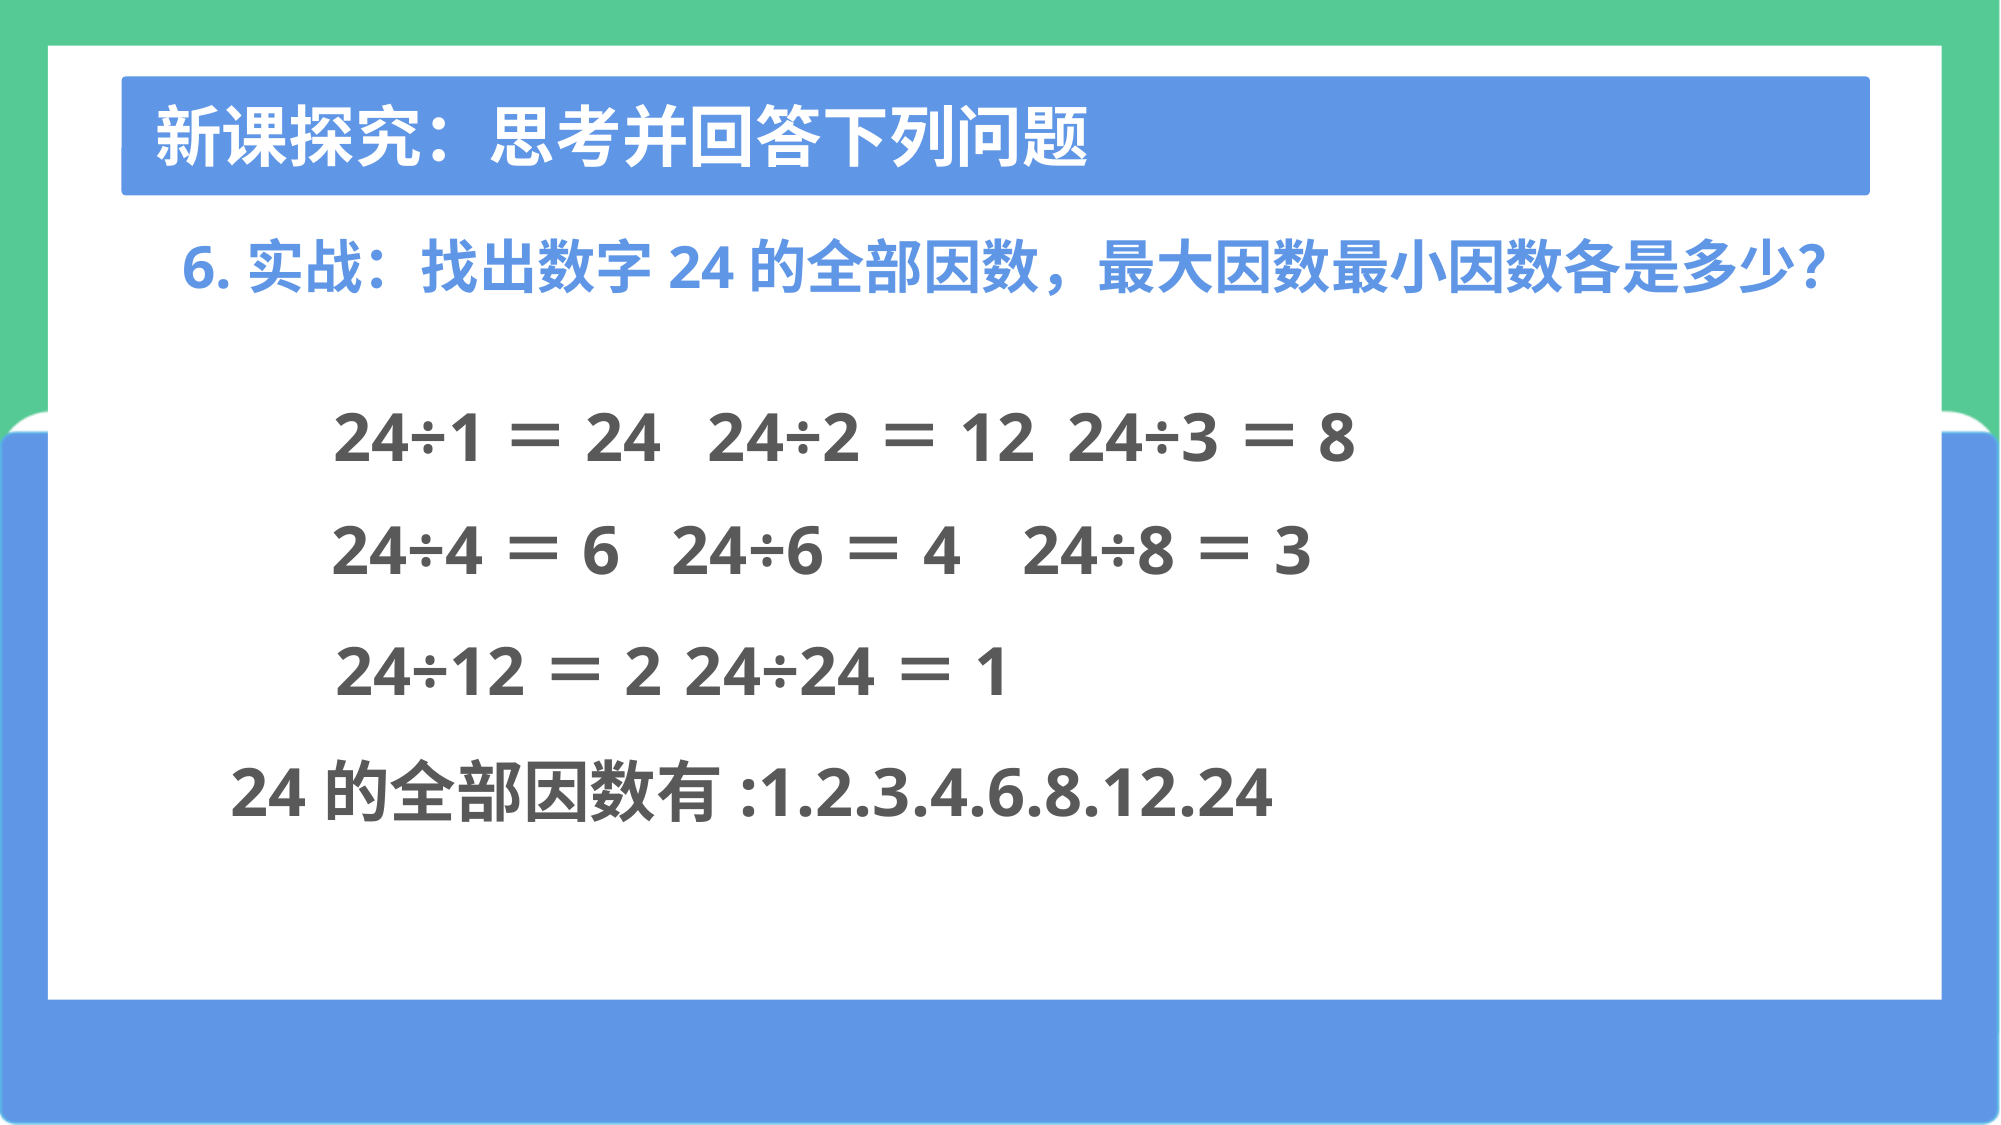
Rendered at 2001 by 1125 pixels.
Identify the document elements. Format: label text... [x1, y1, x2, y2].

text_box 24÷8＝3 [1008, 500, 1383, 595]
text_box 6.实战：找出数字24的全部因数，最大因数最小因数各是多少？ [167, 222, 1837, 308]
picture [0, 0, 2001, 1125]
text_box [120, 75, 1872, 197]
text_box 24÷1＝24 [318, 386, 693, 482]
text_box 24÷3＝8 [1052, 386, 1428, 482]
text_box [47, 45, 1943, 1001]
text_box 24÷6＝4 [691, 500, 1008, 595]
text_box 24÷2＝12 [693, 386, 1052, 482]
text_box 新课探究：思考并回答下列问题 [140, 87, 1870, 182]
text_box 24的全部因数有:1.2.3.4.6.8.12.24 [215, 741, 1473, 837]
text_box 24÷12＝2 [320, 621, 670, 716]
text_box 24÷4＝6 [316, 500, 691, 595]
text_box 24÷24＝1 [670, 621, 1045, 716]
